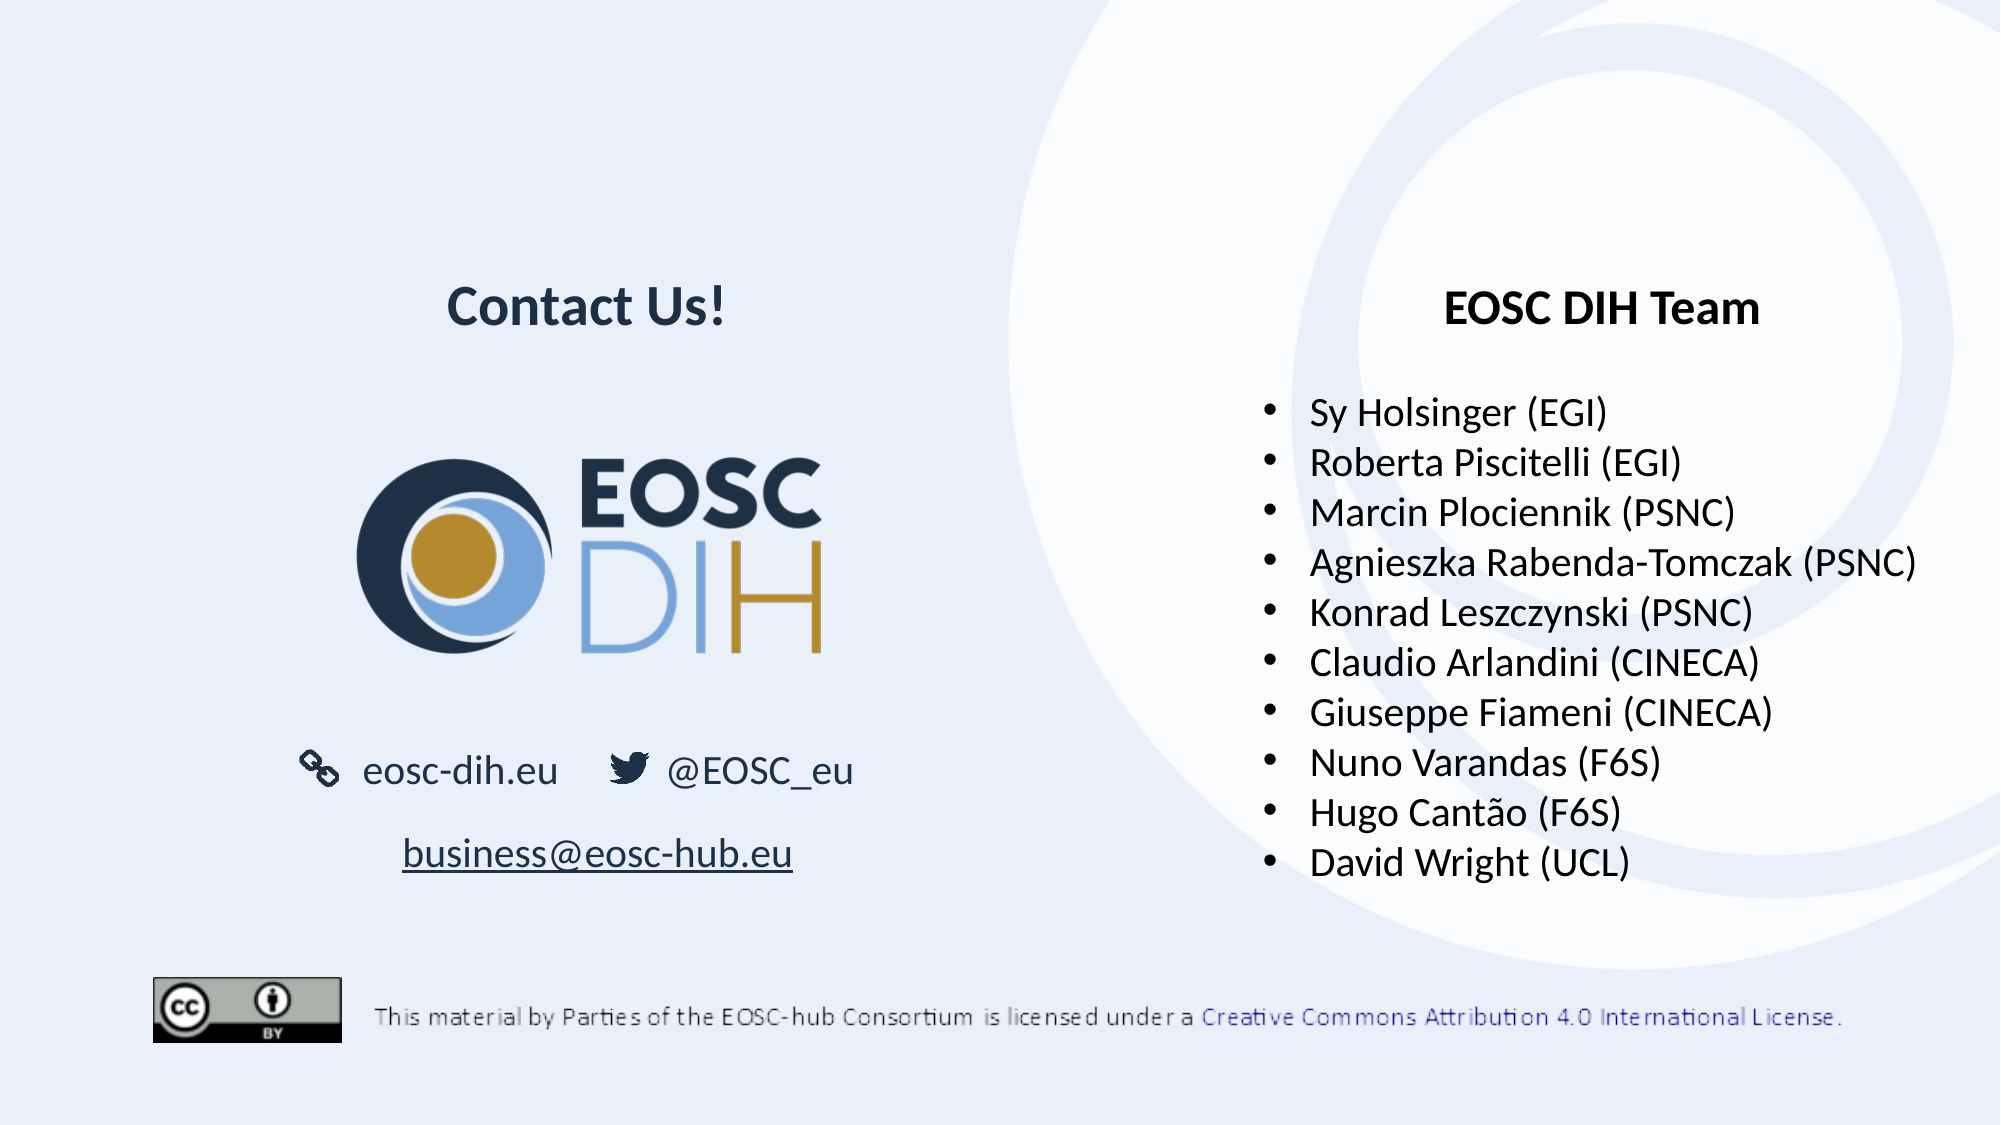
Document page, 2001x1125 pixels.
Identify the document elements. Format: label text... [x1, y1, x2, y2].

text_box EOSC DIH Team Sy Holsinger (EGI) Roberta Piscitelli (EGI) Marcin Plociennik (PSNC) Agnieszka Rabenda-Tomczak (PSNC) Konrad Leszczynski (PSNC) Claudio Arlandini (CINECA) Giuseppe Fiameni (CINECA) Nuno Varandas (F6S) Hugo Cantão (F6S) David Wright (UCL) [1248, 267, 1957, 893]
picture [0, 0, 2001, 1125]
